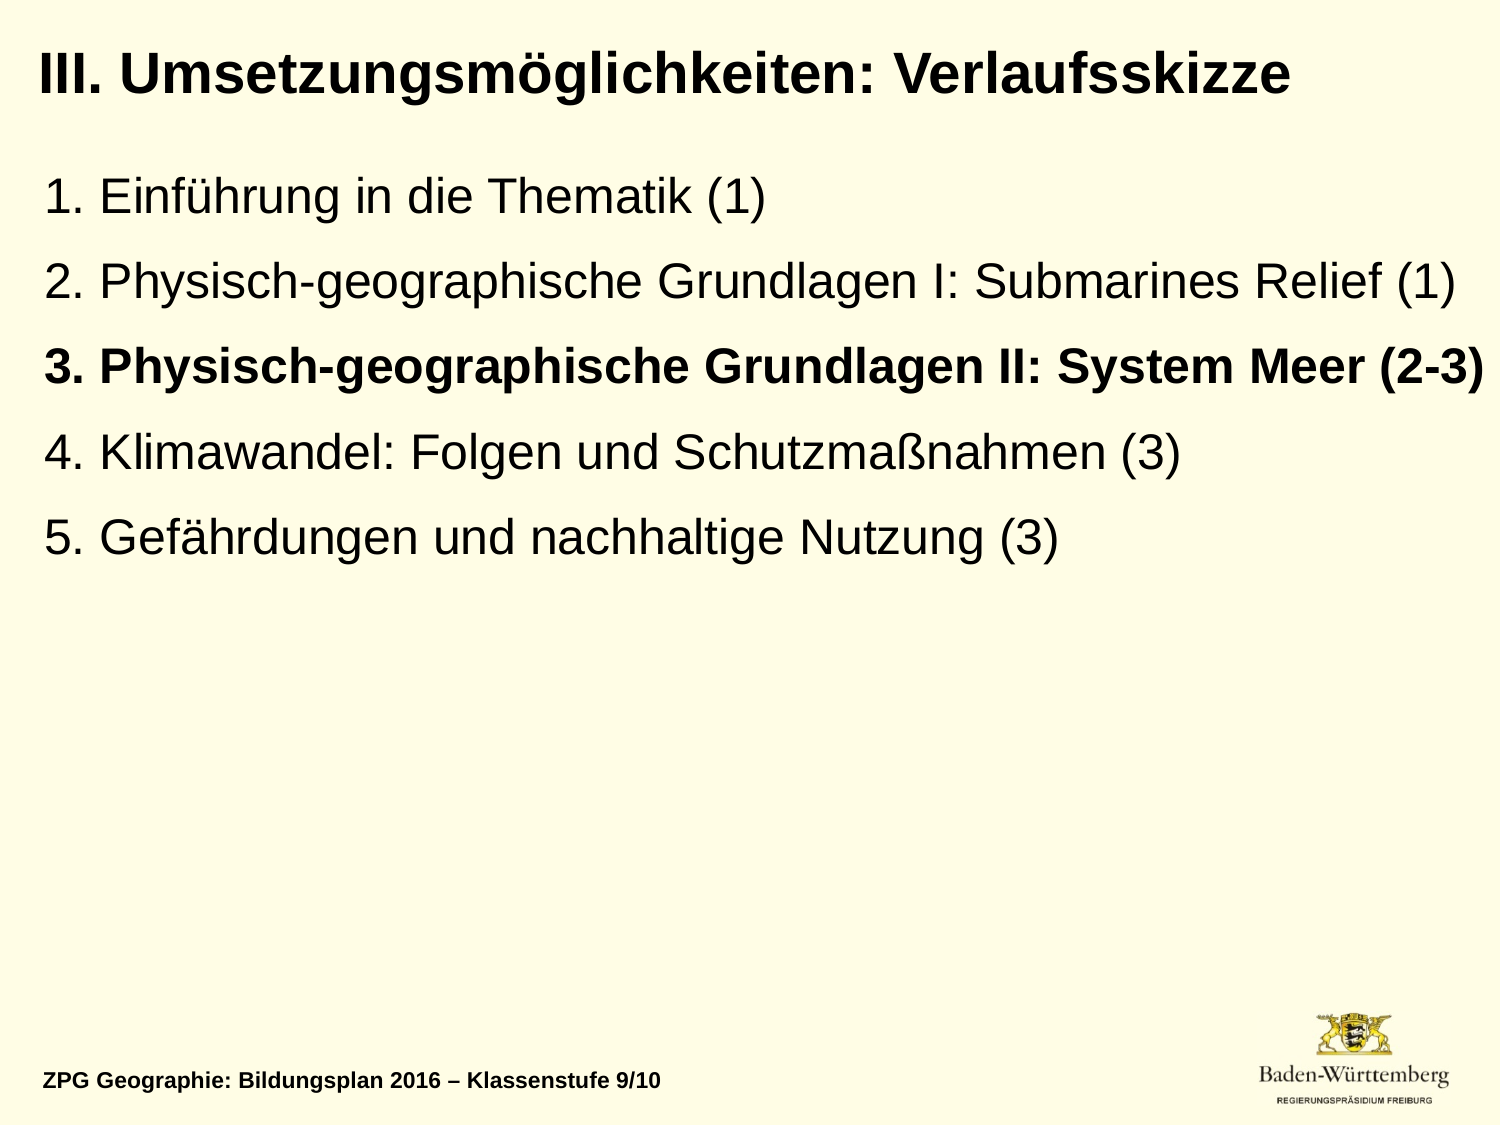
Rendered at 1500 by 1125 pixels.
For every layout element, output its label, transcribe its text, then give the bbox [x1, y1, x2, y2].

picture [1257, 1011, 1451, 1106]
text_box III. Umsetzungsmöglichkeiten: Verlaufsskizze [23, 27, 1309, 113]
text_box 1. Einführung in die Thematik (1) 2. Physisch-geographische Grundlagen I: Submarines Relief (1) 3. Physisch-geographische Grundlagen II: System Meer (2-3) 4. Klimawandel: Folgen und Schutzmaßnahmen (3) 5. Gefährdungen und nachhaltige Nutzung (3) [29, 156, 1500, 657]
